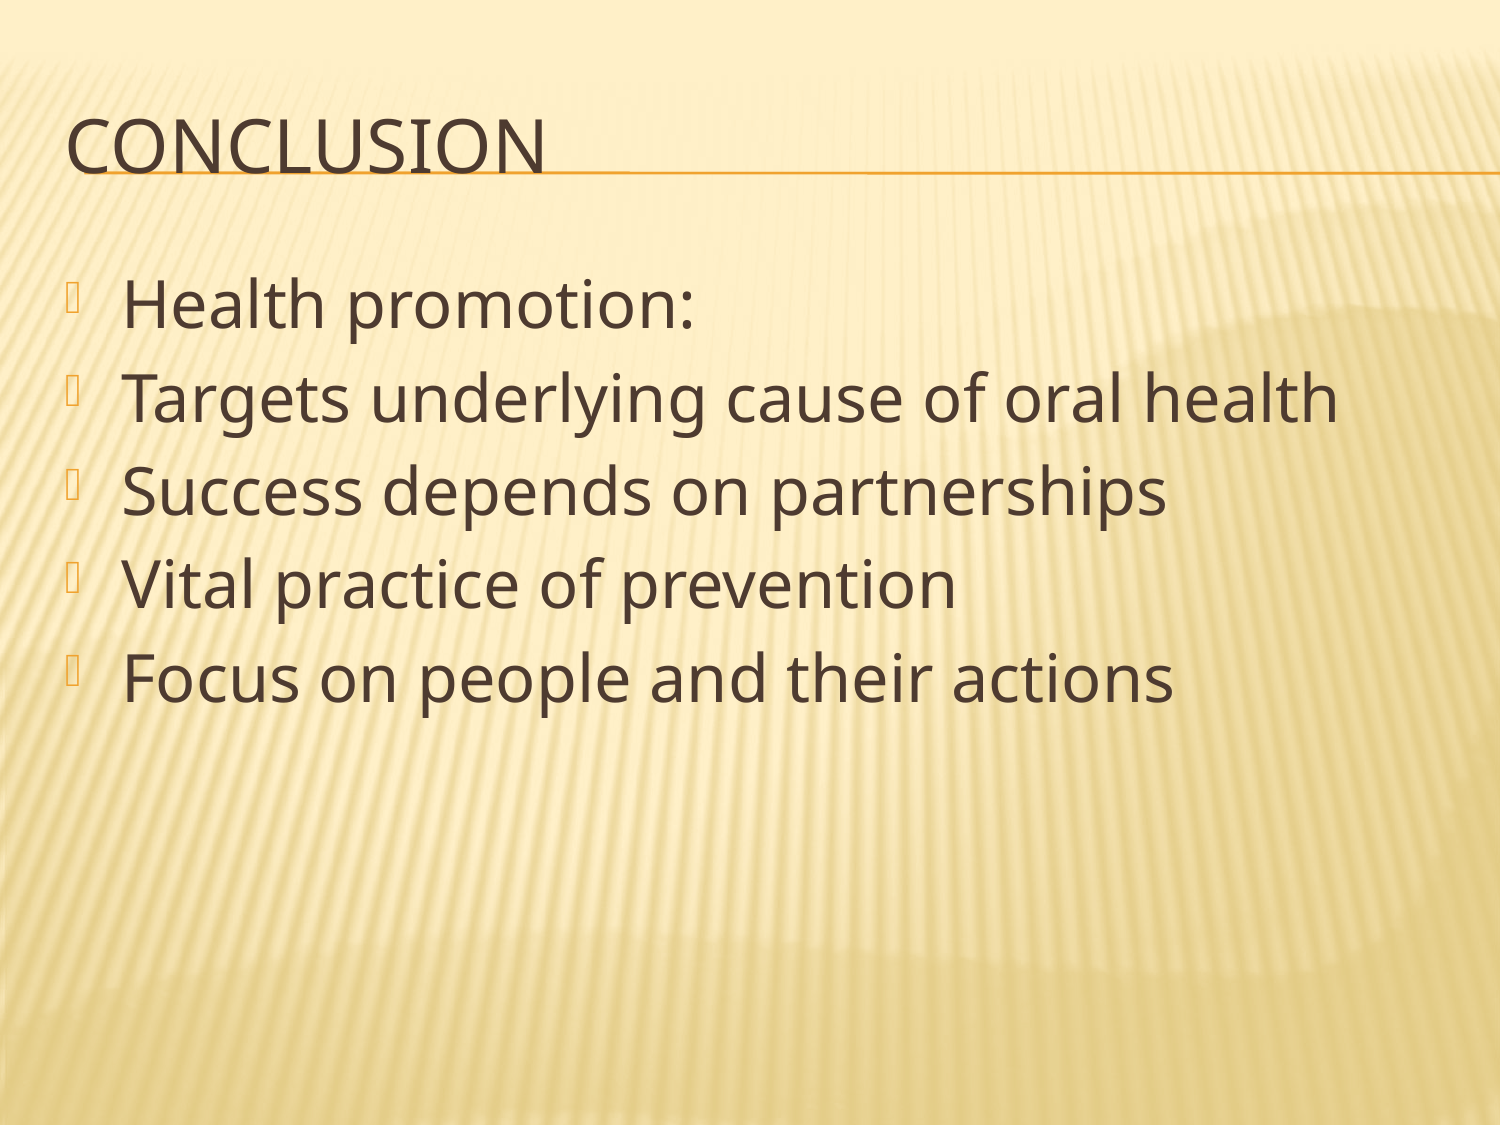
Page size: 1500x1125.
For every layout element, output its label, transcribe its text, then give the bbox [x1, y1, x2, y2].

title Conclusion [50, 75, 1475, 213]
list Health promotion: Targets underlying cause of oral health Success depends on partnerships Vital practice of prevention Focus on people and their actions [50, 254, 1475, 998]
